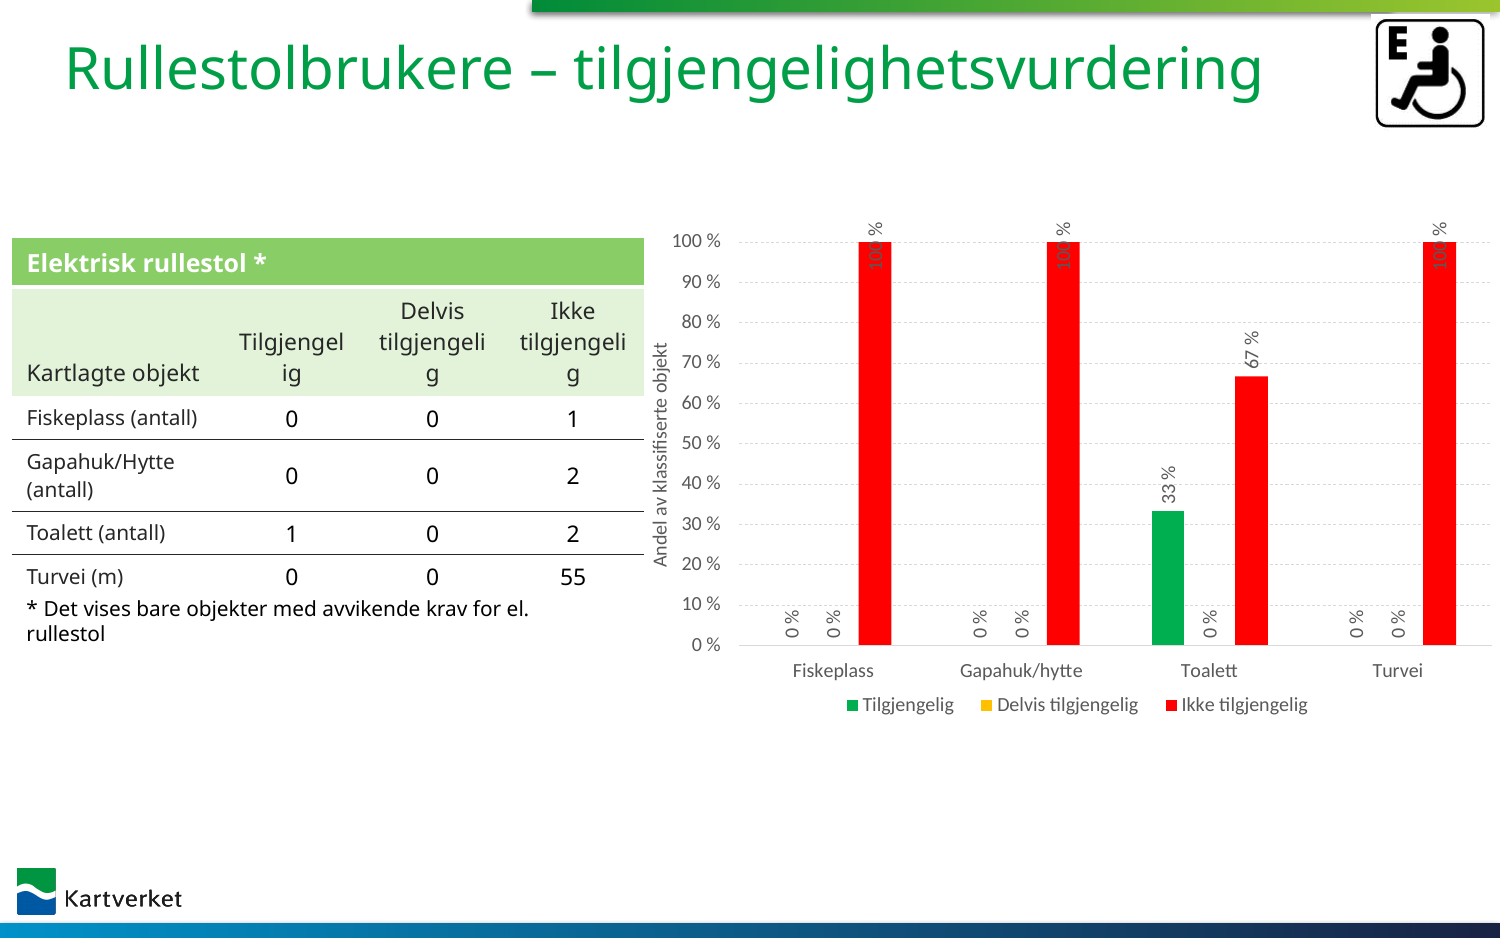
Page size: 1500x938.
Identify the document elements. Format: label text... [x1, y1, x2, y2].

table_cell Delvis tilgjengelig [362, 289, 503, 396]
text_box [1371, 13, 1491, 133]
table_cell 0 [222, 440, 362, 511]
table_cell 0 [362, 440, 503, 511]
table_cell Gapahuk/Hytte (antall) [12, 440, 222, 511]
table_cell Fiskeplass (antall) [12, 396, 222, 439]
table_cell Ikke tilgjengelig [503, 289, 638, 396]
text_box * Det vises bare objekter med avvikende krav for el. rullestol [11, 588, 597, 653]
table_cell 1 [503, 396, 638, 439]
picture [643, 218, 1500, 728]
table_cell Tilgjengelig [222, 289, 362, 396]
table_cell Kartlagte objekt [12, 289, 222, 396]
table_cell 0 [362, 555, 503, 588]
table_cell Turvei (m) [12, 555, 222, 588]
table_cell Toalett (antall) [12, 512, 222, 554]
table_header Elektrisk rullestol * [12, 238, 638, 285]
table_cell 2 [503, 512, 638, 554]
table_cell 2 [503, 440, 638, 511]
table_cell 0 [222, 555, 362, 588]
text_box Rullestolbrukere – tilgjengelighetsvurdering [49, 12, 1372, 109]
table_cell 0 [222, 396, 362, 439]
table_cell 0 [362, 512, 503, 554]
table_cell 1 [222, 512, 362, 554]
table_cell 0 [362, 396, 503, 439]
table_cell 55 [503, 555, 638, 598]
